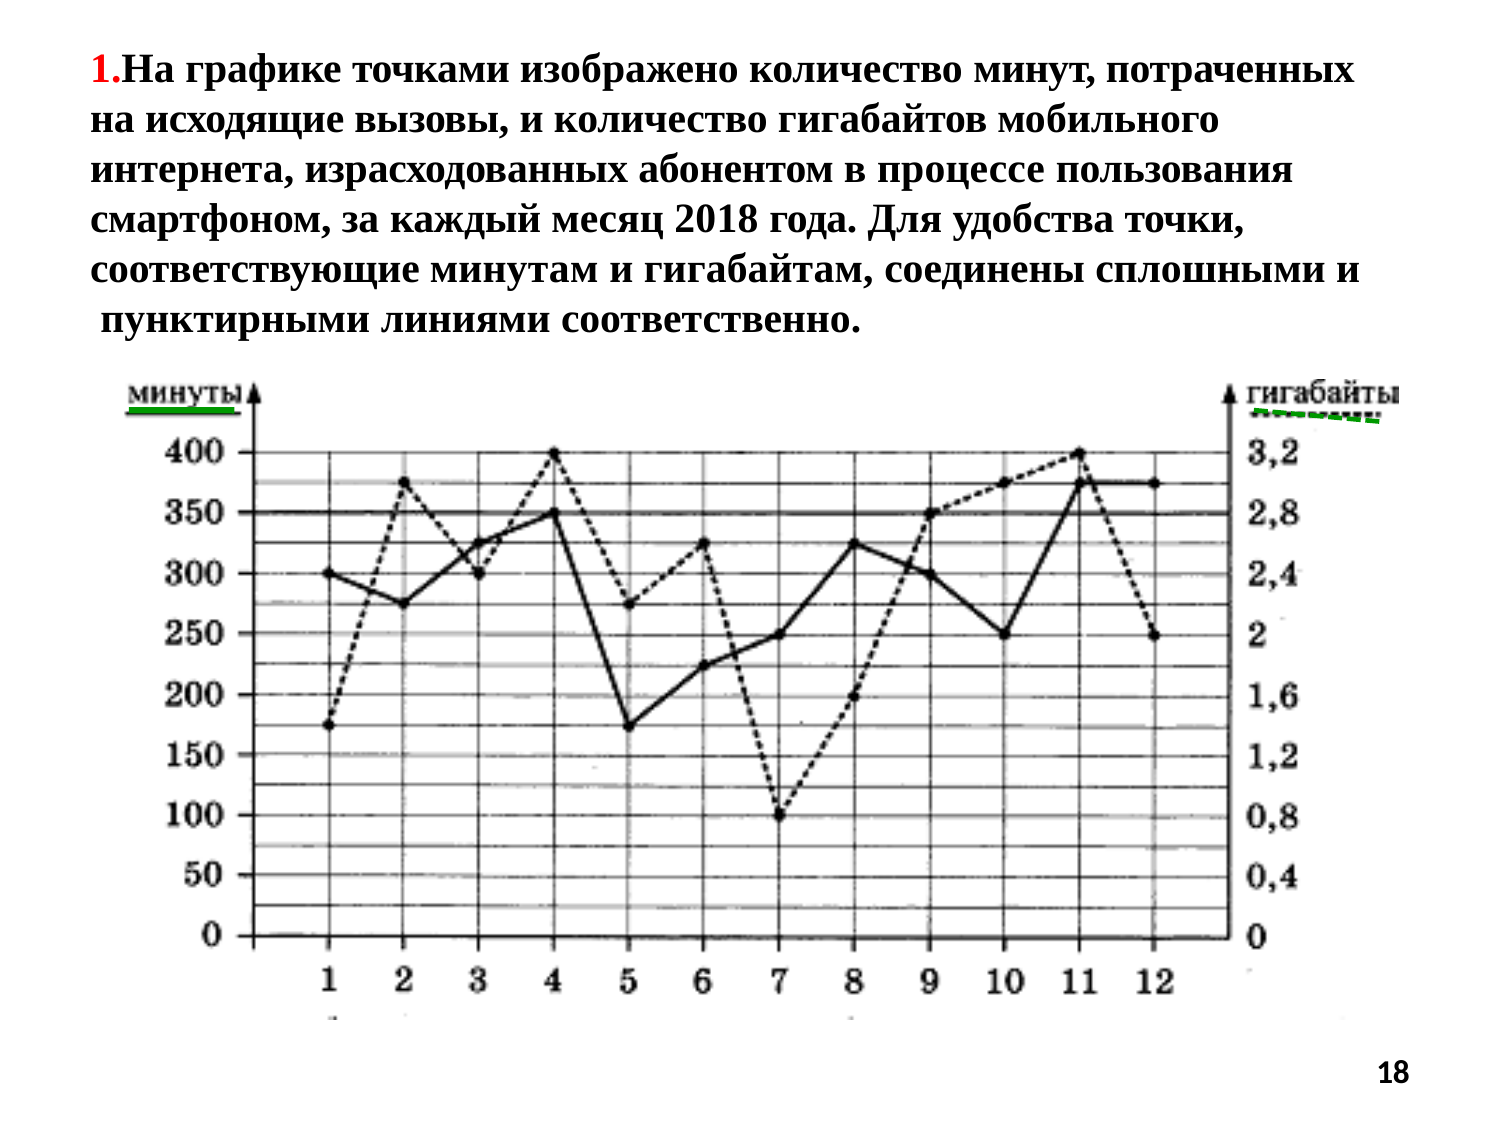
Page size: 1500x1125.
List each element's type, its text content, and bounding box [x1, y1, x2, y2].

slide_number 18 [1370, 1056, 1417, 1125]
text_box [123, 379, 1399, 1020]
text_box 1.На графике точками изображено количество минут, потраченных на исходящие вызовы, и количество гигабайтов мобильного интернета, израсходованных абонентом в процессе пользования смартфоном, за каждый месяц 2018 года. Для удобства точки, соответствующие минутам и гигабайтам, соединены сплошными и пунктирными линиями соответственно. [87, 39, 1367, 342]
